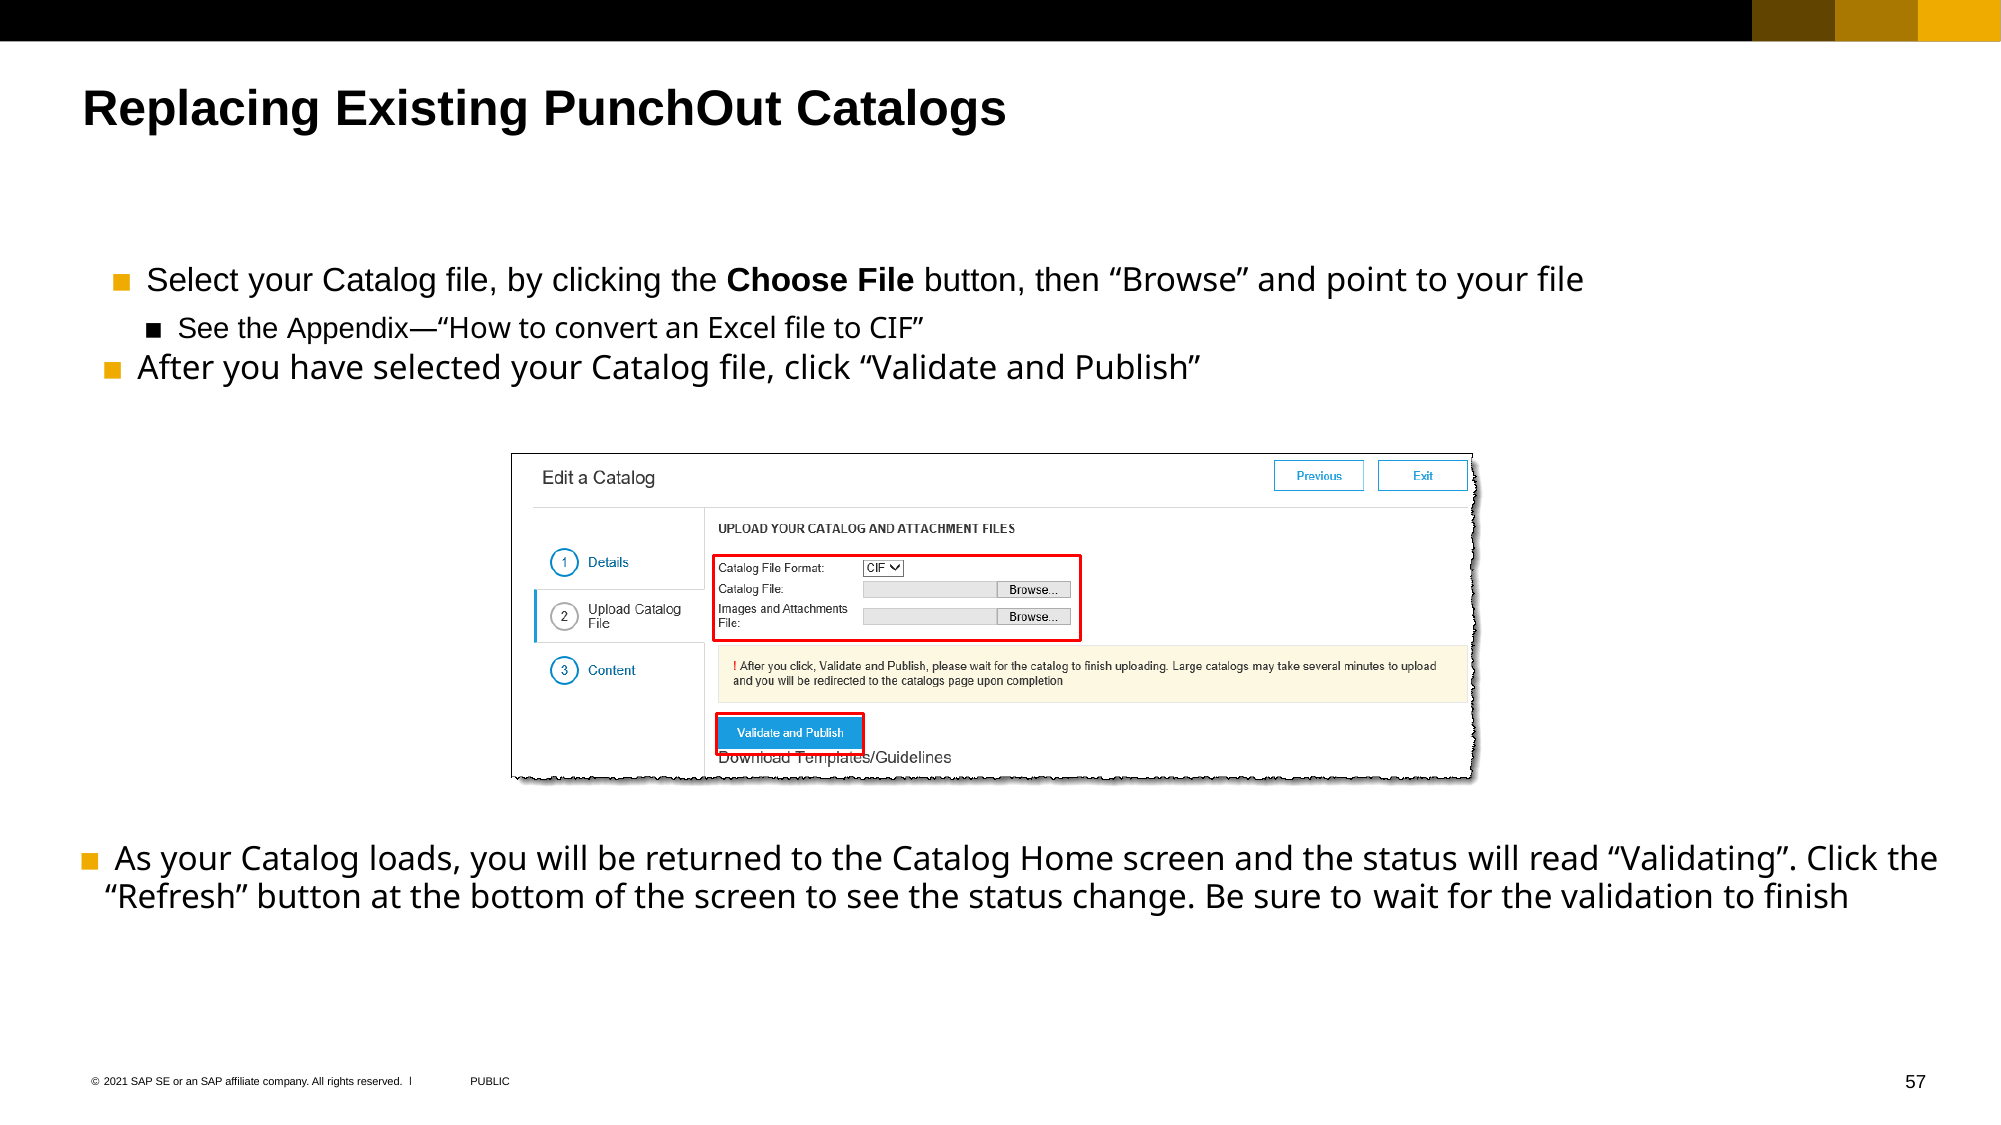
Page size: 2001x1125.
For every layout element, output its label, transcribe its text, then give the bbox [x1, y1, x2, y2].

text_box [1836, 0, 1919, 42]
text_box [1751, 0, 1836, 42]
picture [511, 452, 1490, 796]
text_box [0, 0, 1751, 42]
text_box ▪As your Catalog loads, you will be returned to the Catalog Home screen and the status will read “Validating”. Click the [78, 837, 1948, 878]
text_box ▪Select your Catalog file, by clicking the Choose File button, then“Browse” and point to your file [110, 258, 1585, 299]
text_box Replacing Existing PunchOut Catalogs [82, 75, 1008, 136]
text_box [0, 42, 2001, 1125]
text_box ©2021 SAP SE or an SAP affiliate company. All rights reserved. ǀ PUBLIC 57 [91, 1069, 1927, 1093]
text_box ▪See the Appendix—“How to convert an Excel file to CIF” [143, 309, 924, 345]
text_box “Refresh” button at the bottom of the screen to see the status change. Be sure to wait for the validation to finish [105, 874, 1850, 915]
text_box ▪After you have selected your Catalog file, click “Validate and Publish” [101, 345, 1202, 386]
text_box [1919, 0, 2001, 42]
